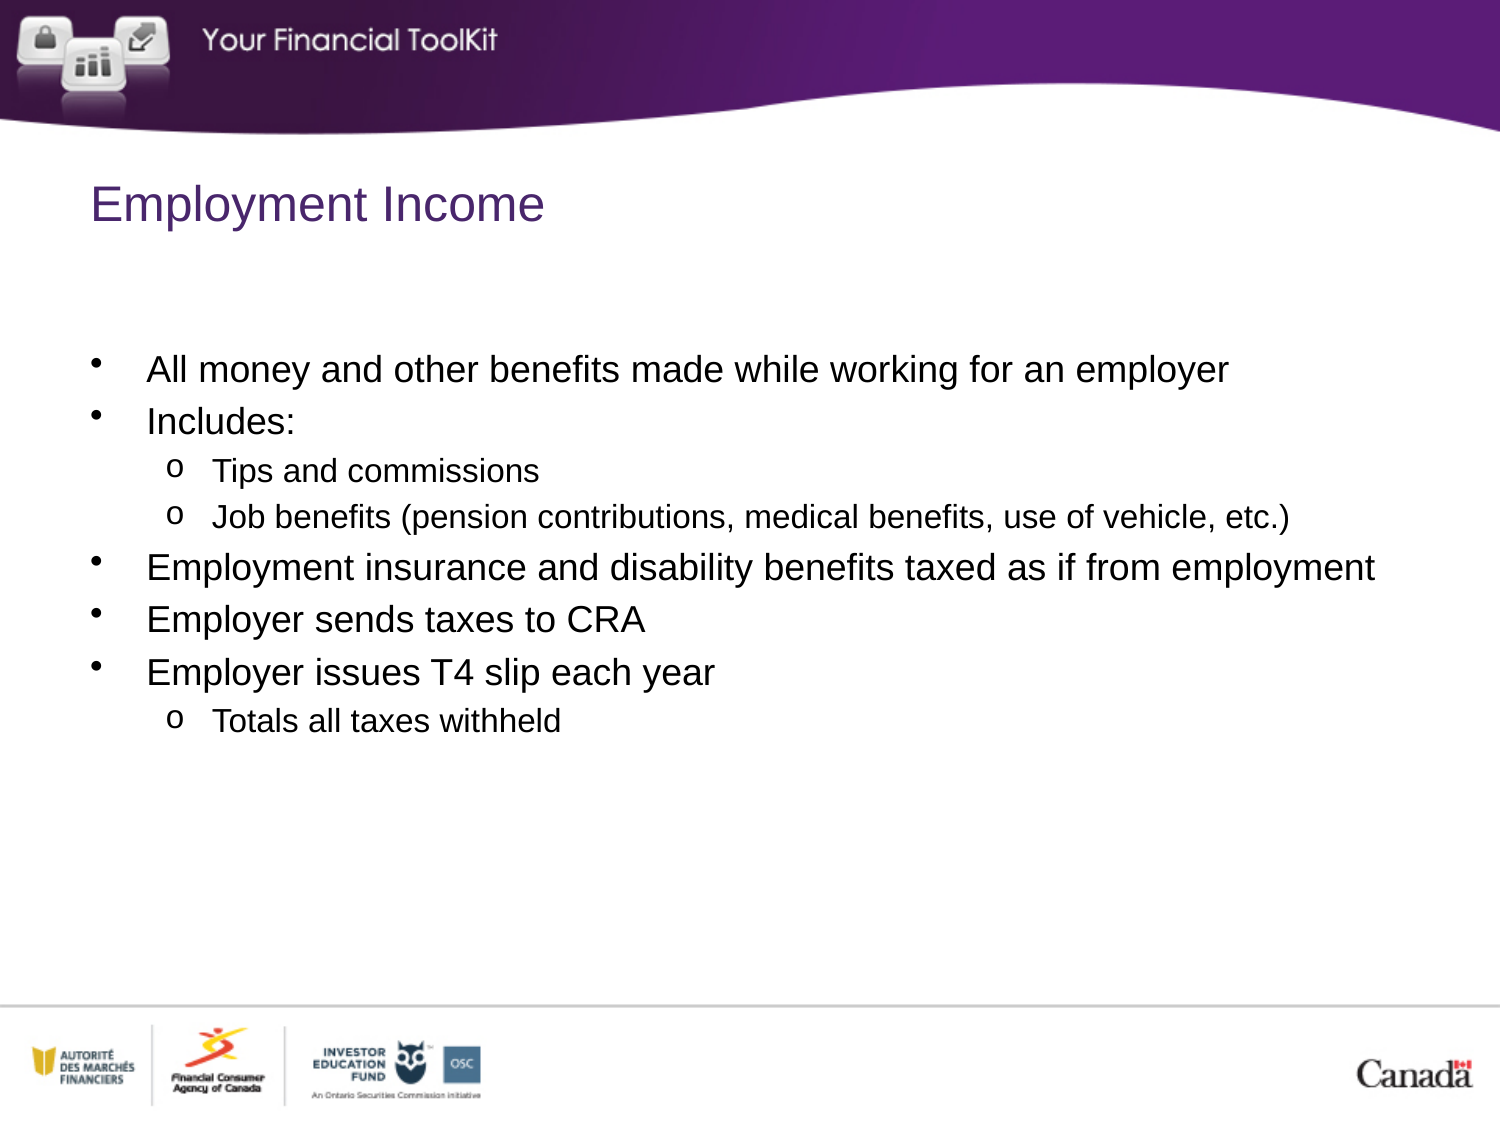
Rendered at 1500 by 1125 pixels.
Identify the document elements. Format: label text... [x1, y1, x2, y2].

list All money and other benefits made while working for an employer Includes: Tips and commissions Job benefits (pension contributions, medical benefits, use of vehicle, etc.) Employment insurance and disability benefits taxed as if from employment Employer sends taxes to CRA Employer issues T4 slip each year Totals all taxes withheld [75, 337, 1425, 987]
picture [0, 0, 1500, 1125]
title Employment Income [75, 164, 1211, 306]
